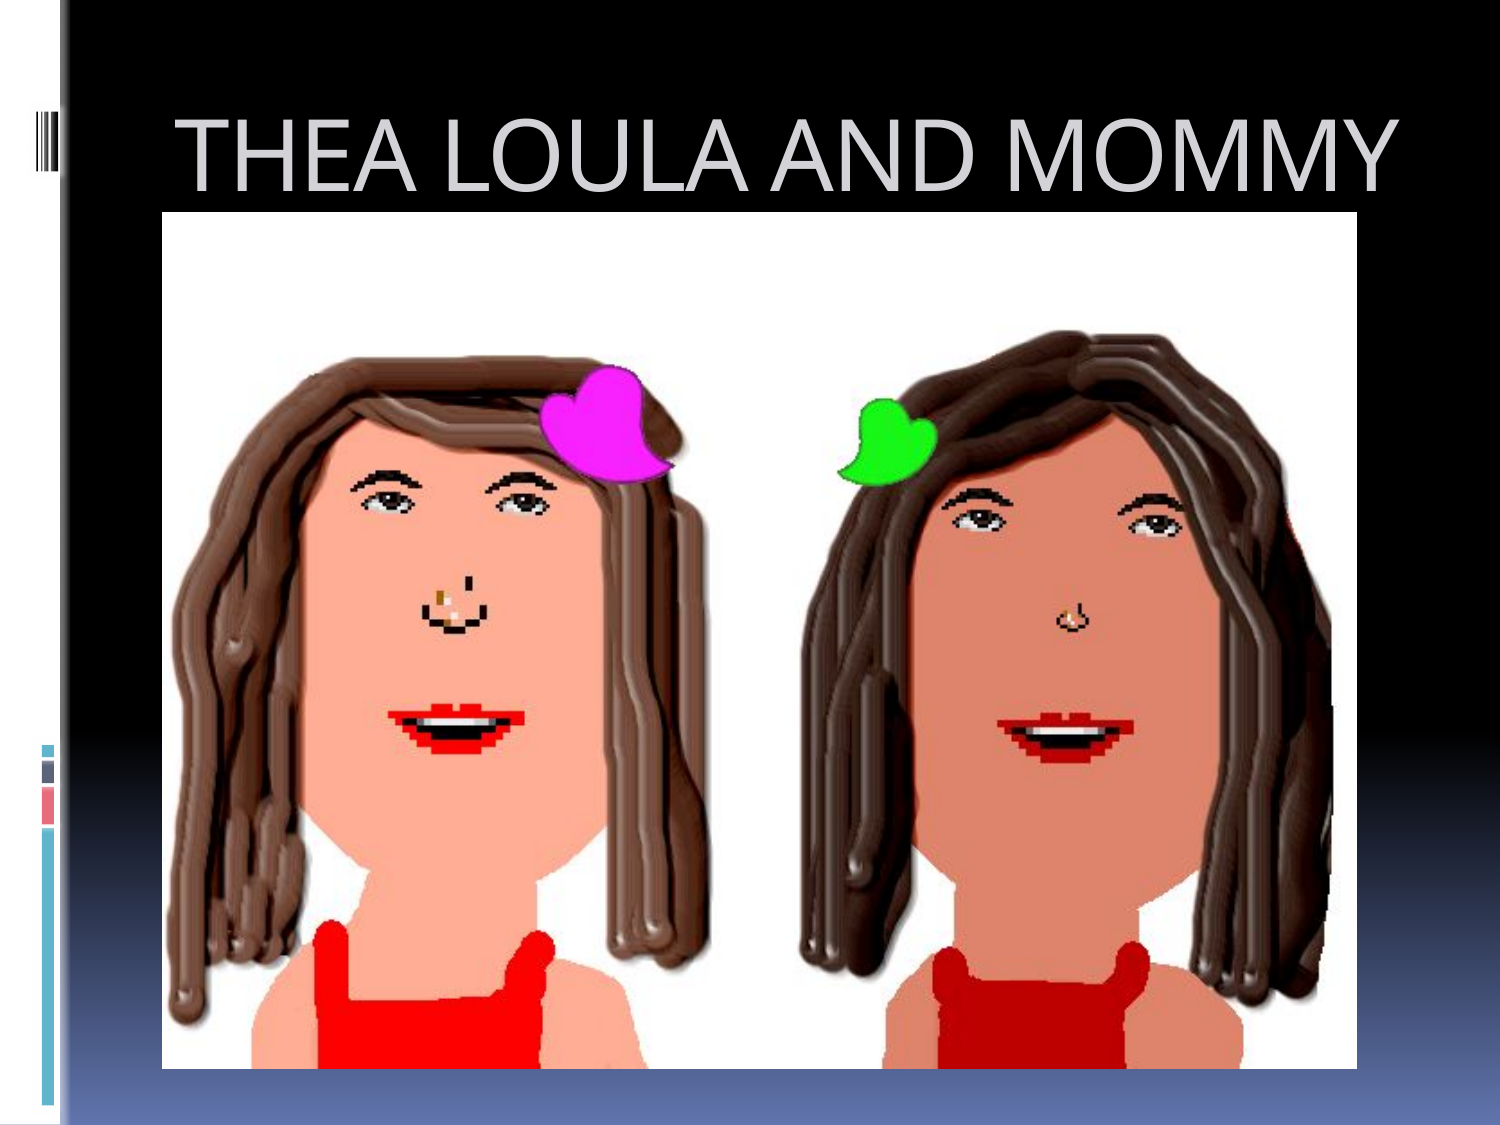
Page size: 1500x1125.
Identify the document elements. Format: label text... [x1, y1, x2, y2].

title THEA LOULA AND MOMMY [150, 83, 1425, 234]
picture [161, 212, 1357, 1070]
